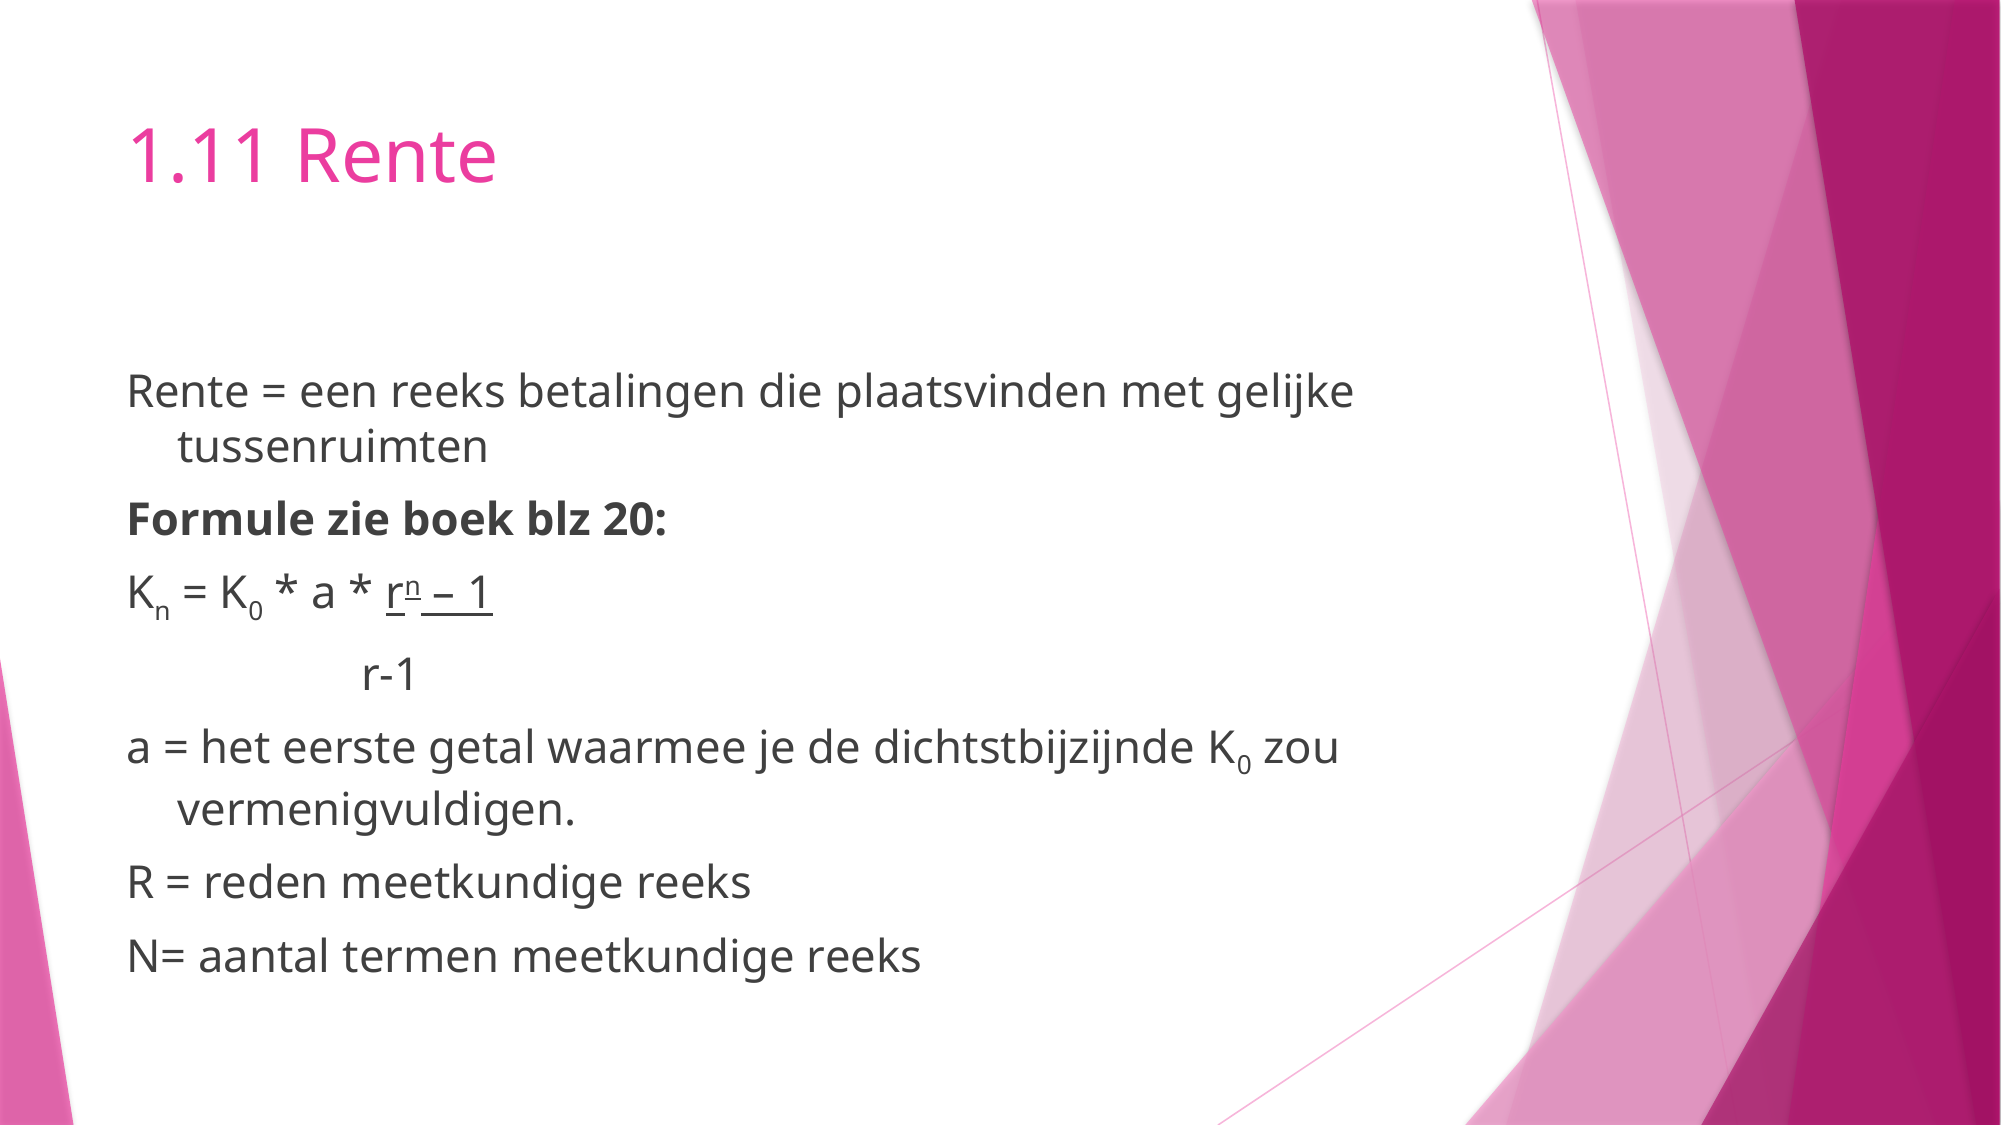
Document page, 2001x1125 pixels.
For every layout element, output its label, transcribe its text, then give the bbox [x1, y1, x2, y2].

list Rente = een reeks betalingen die plaatsvinden met gelijke tussenruimten Formule zie boek blz 20: Kn = K0 * a * rn – 1 r-1 a = het eerste getal waarmee je de dichtstbijzijnde K0 zou vermenigvuldigen. R = reden meetkundige reeks N= aantal termen meetkundige reeks [111, 354, 1522, 992]
title 1.11 Rente [111, 99, 1522, 317]
